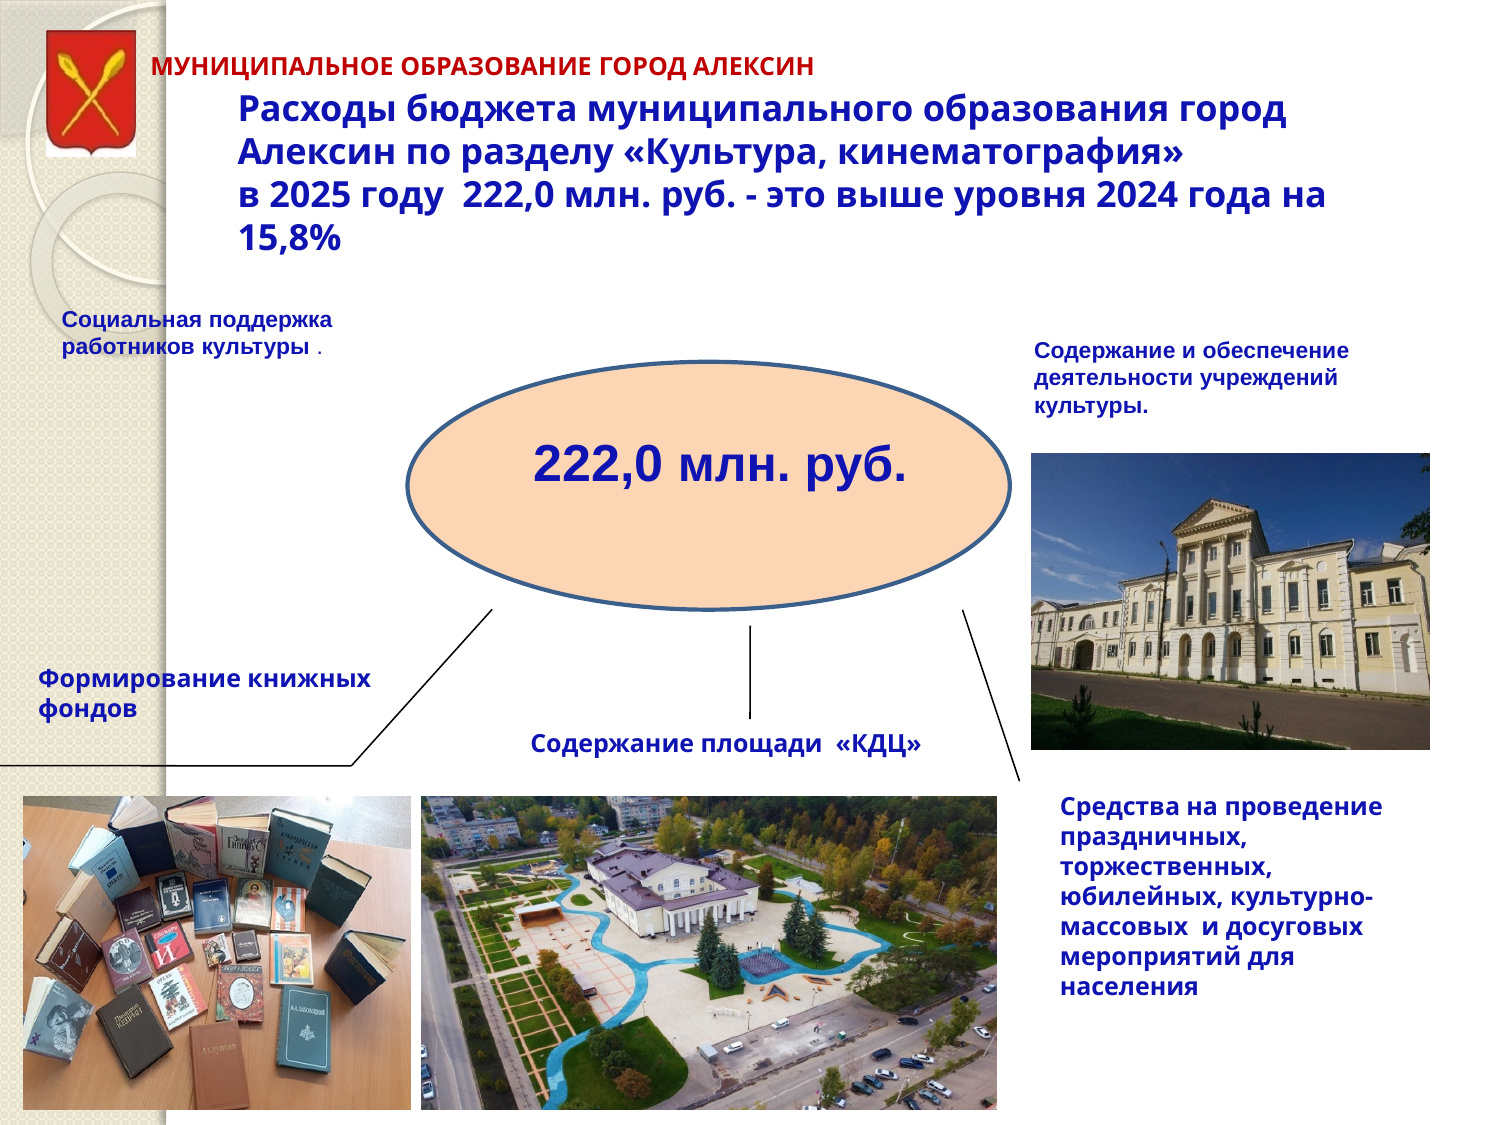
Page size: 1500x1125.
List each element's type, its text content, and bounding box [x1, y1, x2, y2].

picture [46, 30, 136, 157]
text_box МУНИЦИПАЛЬНОЕ ОБРАЗОВАНИЕ ГОРОД АЛЕКСИН [143, 42, 1258, 88]
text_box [904, 666, 1078, 725]
picture [23, 796, 411, 1110]
picture [1031, 452, 1430, 751]
text_box Социальная поддержка работников культуры . [46, 296, 364, 367]
text_box Средства на проведение праздничных, торжественных, юбилейных, культурно-массовых и досуговых мероприятий для населения [1045, 783, 1424, 1008]
text_box Содержание и обеспечение деятельности учреждений культуры. [1019, 328, 1388, 620]
text_box [405, 359, 1012, 612]
title Расходы бюджета муниципального образования город Алексин по разделу «Культура, кинематография» в 2025 году 222,0 млн. руб. - это выше уровня 2024 года на 15,8% [222, 78, 1418, 266]
text_box Формирование книжных фондов [23, 624, 344, 730]
text_box Содержание площади «КДЦ» [515, 720, 973, 765]
text_box 222,0 млн. руб. [513, 421, 927, 500]
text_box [351, 609, 493, 766]
picture [421, 796, 997, 1110]
